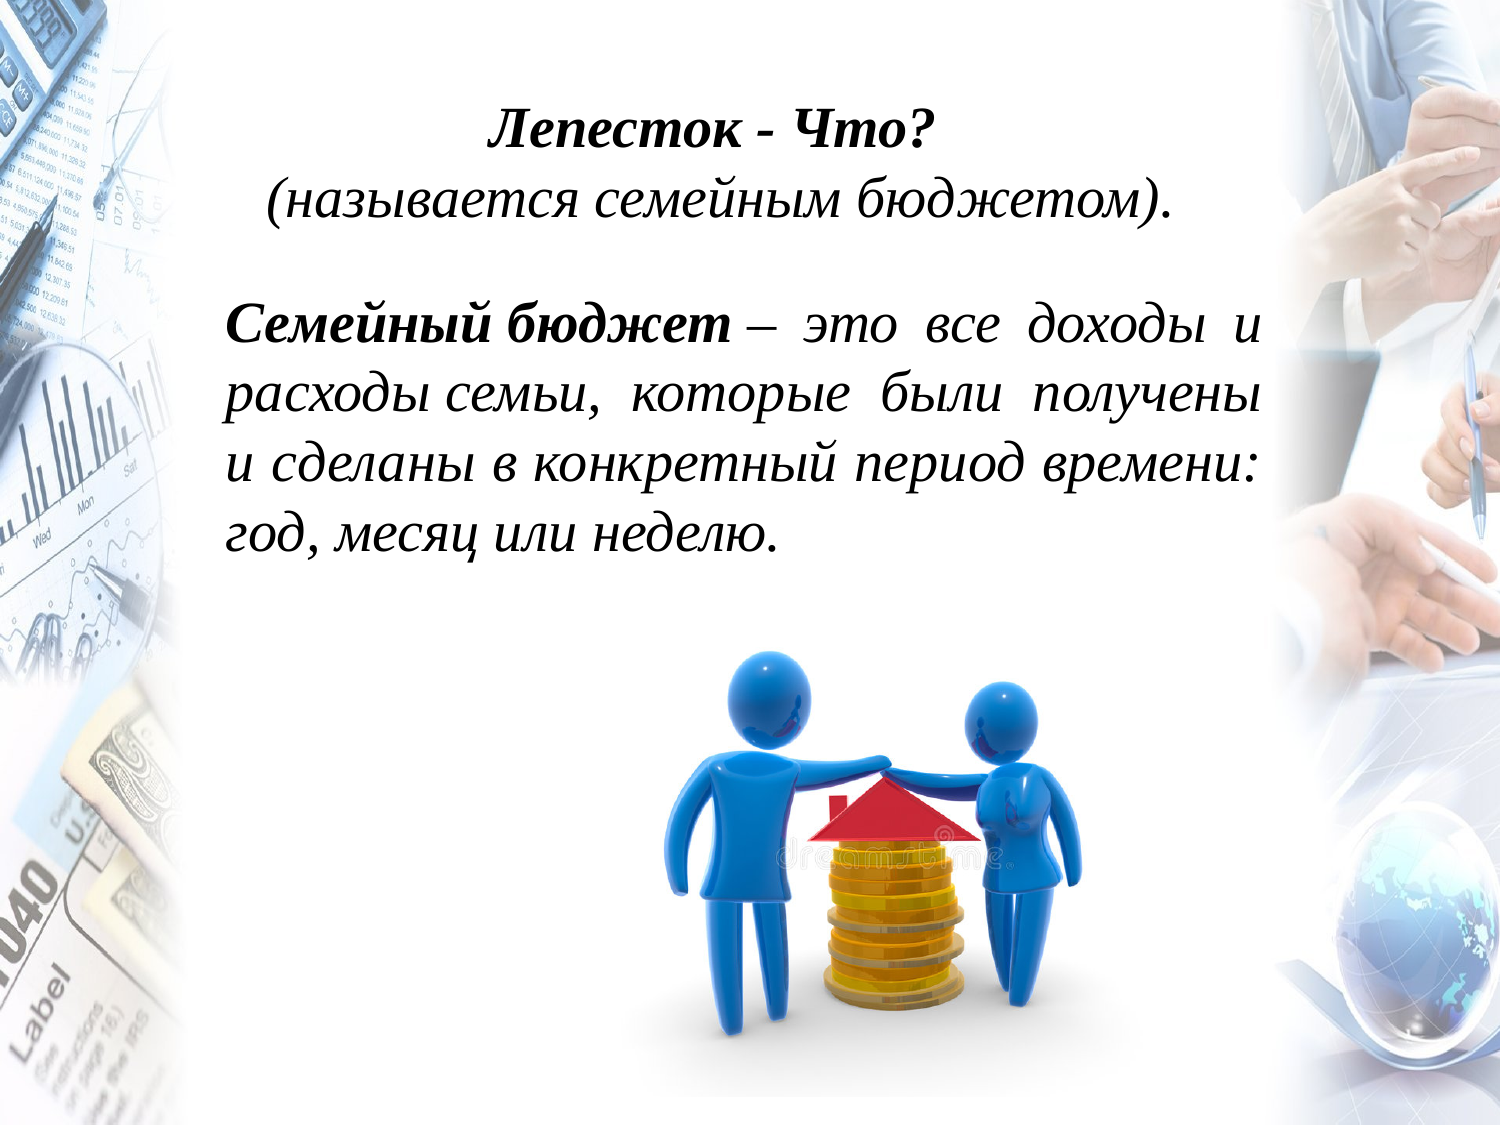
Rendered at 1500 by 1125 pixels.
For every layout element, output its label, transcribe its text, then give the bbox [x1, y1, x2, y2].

text_box Лепесток - Что? (называется семейным бюджетом). [199, 81, 1243, 282]
picture [0, 0, 1500, 1125]
text_box Семейный бюджет – это все доходы и расходы семьи, которые были получены и сделаны в конкретный период времени: год, месяц или неделю. [210, 276, 1278, 571]
